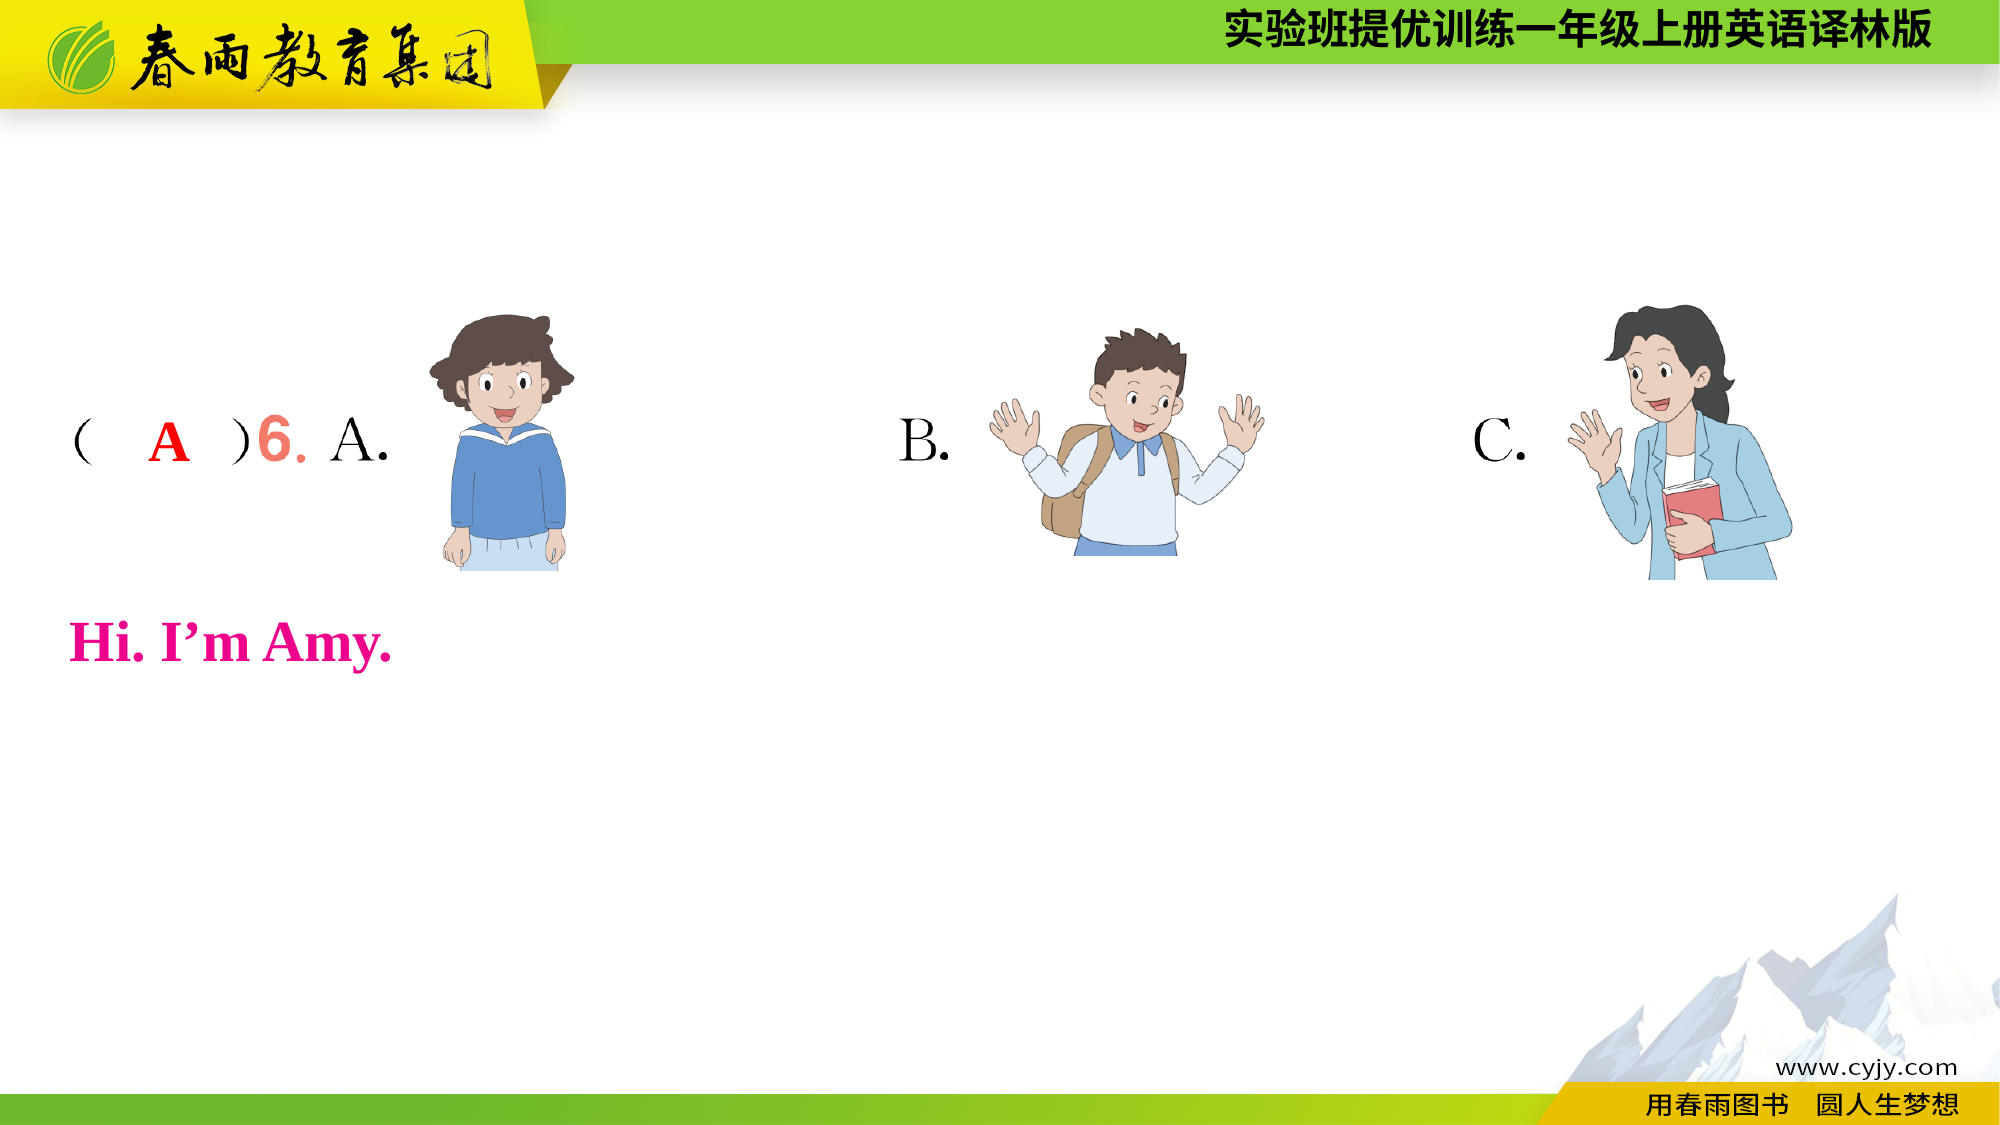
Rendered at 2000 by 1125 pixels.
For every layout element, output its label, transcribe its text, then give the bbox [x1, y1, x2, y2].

list Hi. I’m Amy. [54, 560, 1939, 669]
picture [0, 0, 2000, 1125]
